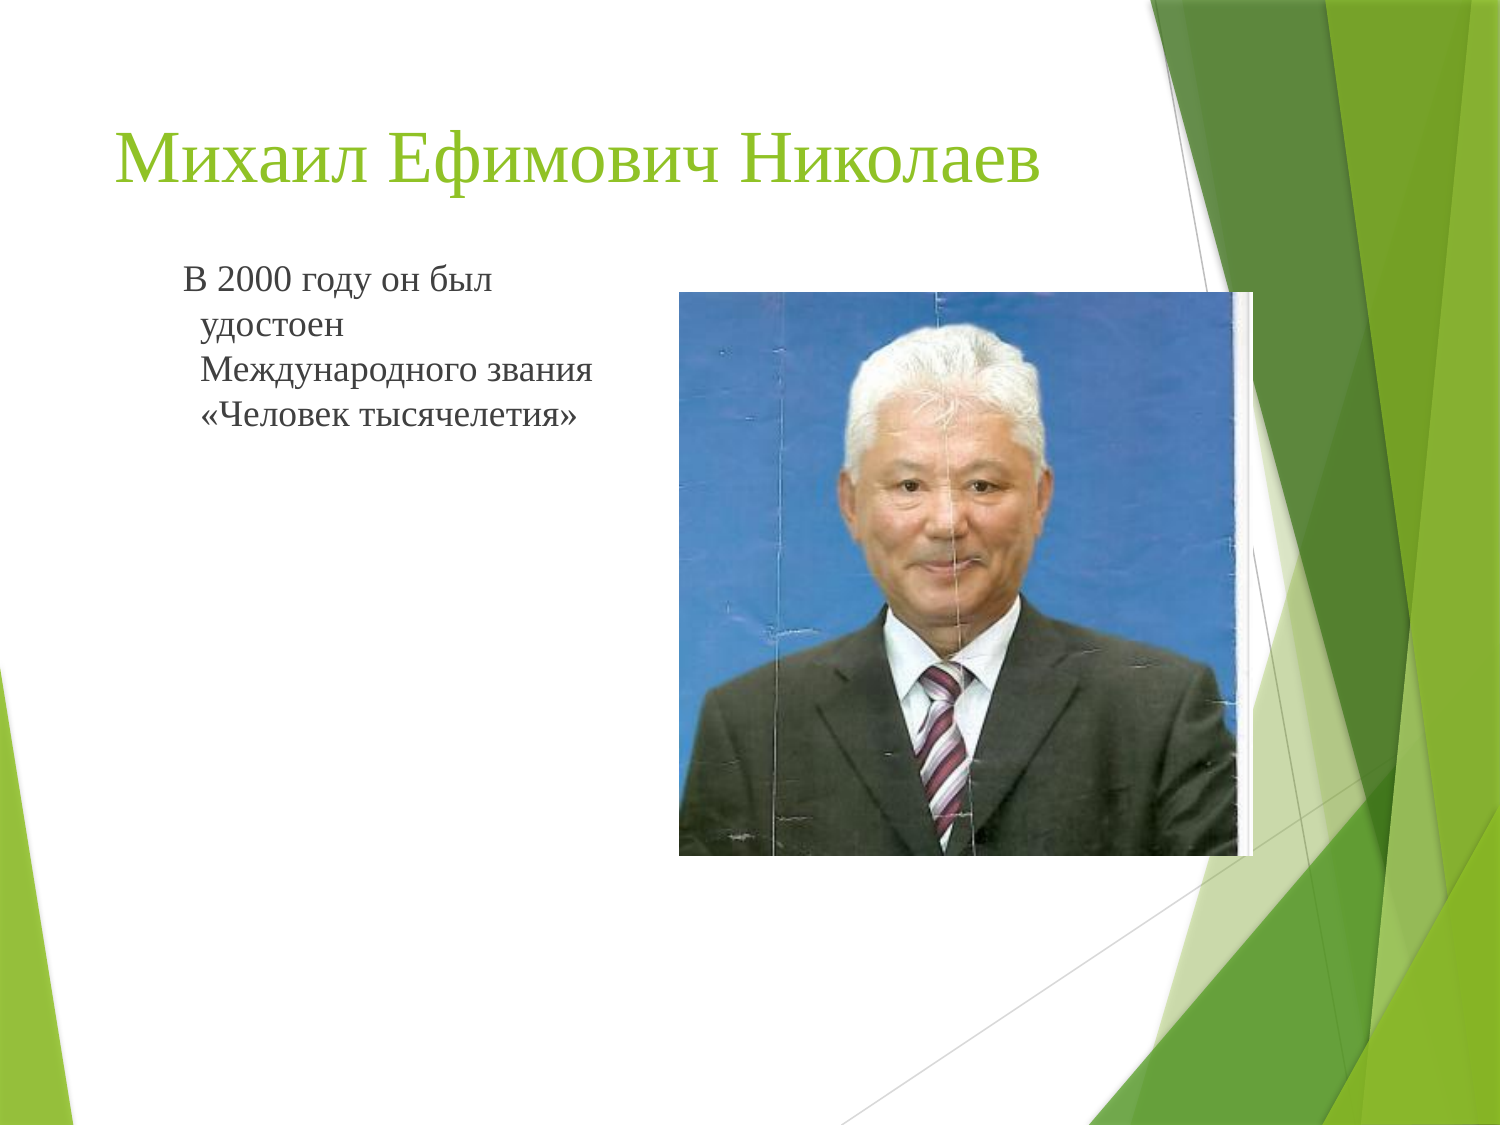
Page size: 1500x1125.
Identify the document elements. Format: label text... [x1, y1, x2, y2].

title Михаил Ефимович Николаев [99, 99, 1142, 317]
picture [679, 292, 1253, 856]
list В 2000 году он был удостоен Международного звания «Человек тысячелетия» [128, 246, 610, 1005]
